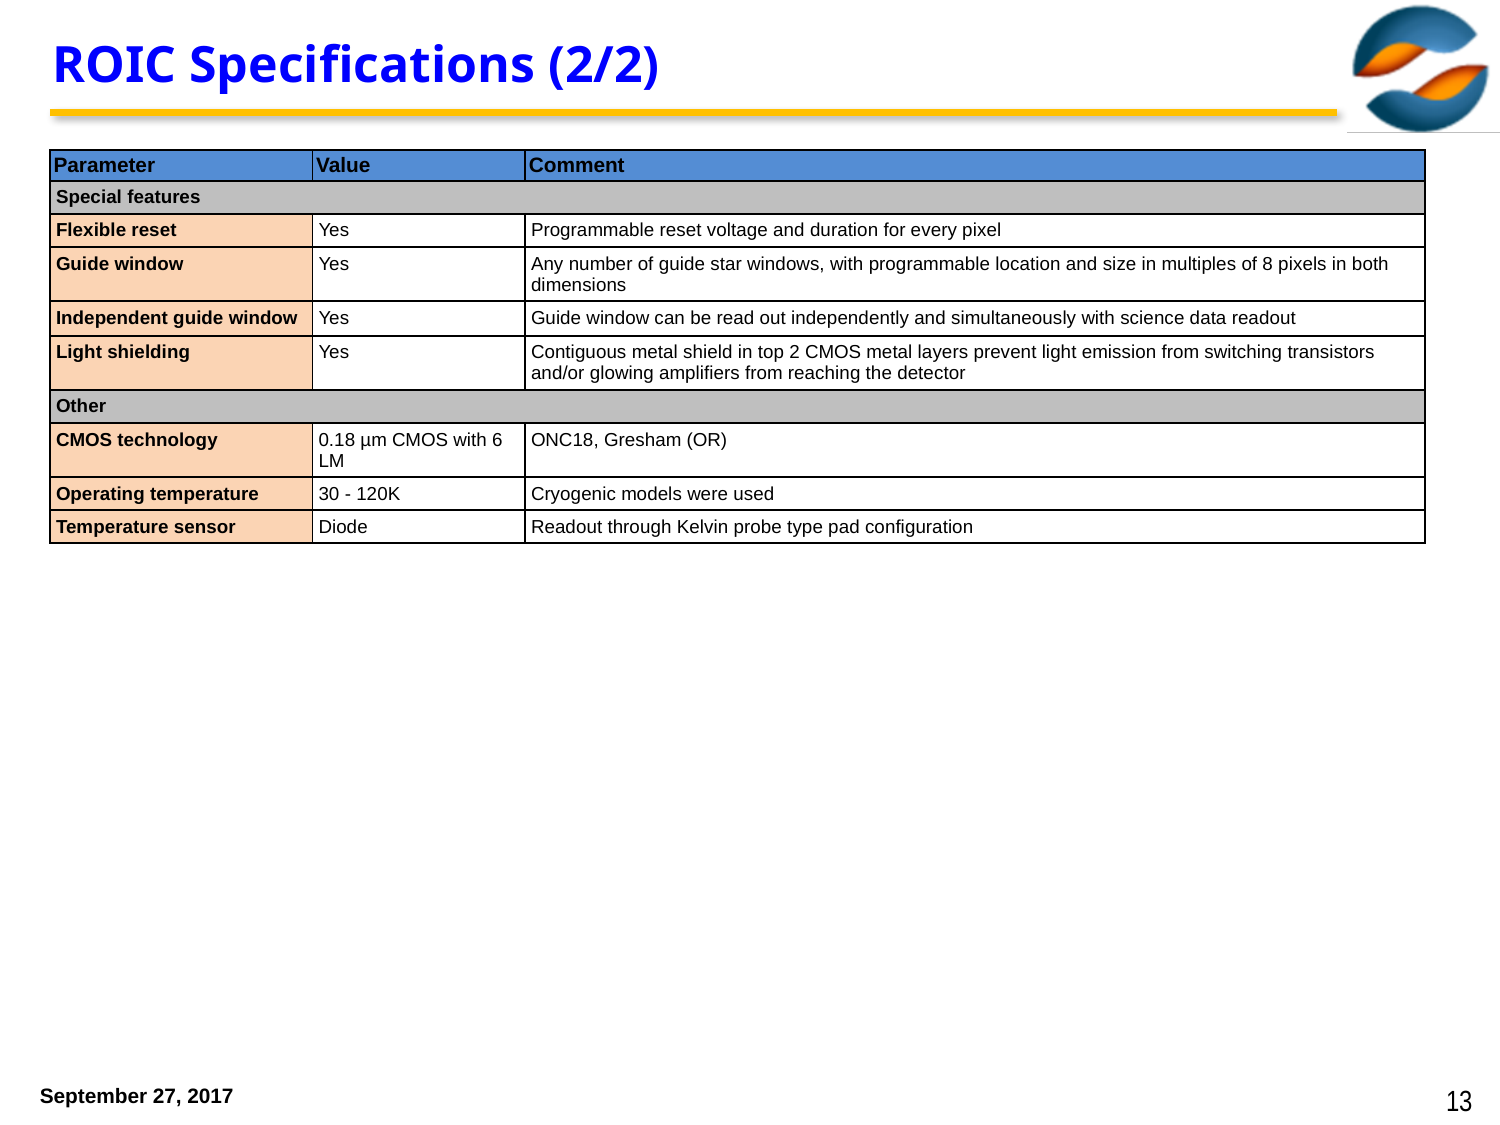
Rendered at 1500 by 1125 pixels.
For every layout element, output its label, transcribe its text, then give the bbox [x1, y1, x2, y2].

table_cell Diode [313, 511, 524, 542]
table_cell Yes [313, 215, 524, 246]
table_cell CMOS technology [51, 424, 312, 476]
table_cell Yes [313, 248, 524, 300]
table_cell Operating temperature [51, 478, 312, 509]
table_cell Cryogenic models were used [526, 478, 1424, 509]
table_header Parameter [51, 151, 312, 180]
table_cell Independent guide window [51, 302, 312, 335]
table_cell ONC18, Gresham (OR) [526, 424, 1424, 476]
slide_number 13 [1412, 1074, 1488, 1125]
table_cell Guide window [51, 248, 312, 300]
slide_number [24, 1074, 250, 1113]
table_cell Yes [313, 337, 524, 389]
table_cell 30 - 120K [313, 478, 524, 509]
table_cell Special features [51, 182, 1424, 213]
table_cell Guide window can be read out independently and simultaneously with science data readout [526, 302, 1424, 335]
table_cell Light shielding [51, 337, 312, 389]
title ROIC Specifications (2/2) [37, 24, 1313, 100]
table_cell Yes [313, 302, 524, 335]
table_cell Flexible reset [51, 215, 312, 246]
table_header Comment [526, 151, 1424, 180]
table_cell Contiguous metal shield in top 2 CMOS metal layers prevent light emission from switching transistors and/or glowing amplifiers from reaching the detector [526, 337, 1424, 389]
table_cell Any number of guide star windows, with programmable location and size in multiples of 8 pixels in both dimensions [526, 248, 1424, 300]
picture [1347, 0, 1500, 138]
table_header Value [313, 151, 524, 180]
table_cell Readout through Kelvin probe type pad configuration [526, 511, 1424, 542]
table_cell Temperature sensor [51, 511, 312, 542]
table_cell 0.18 µm CMOS with 6 LM [313, 424, 524, 476]
table_cell Programmable reset voltage and duration for every pixel [526, 215, 1424, 246]
table_cell Other [51, 391, 1424, 422]
